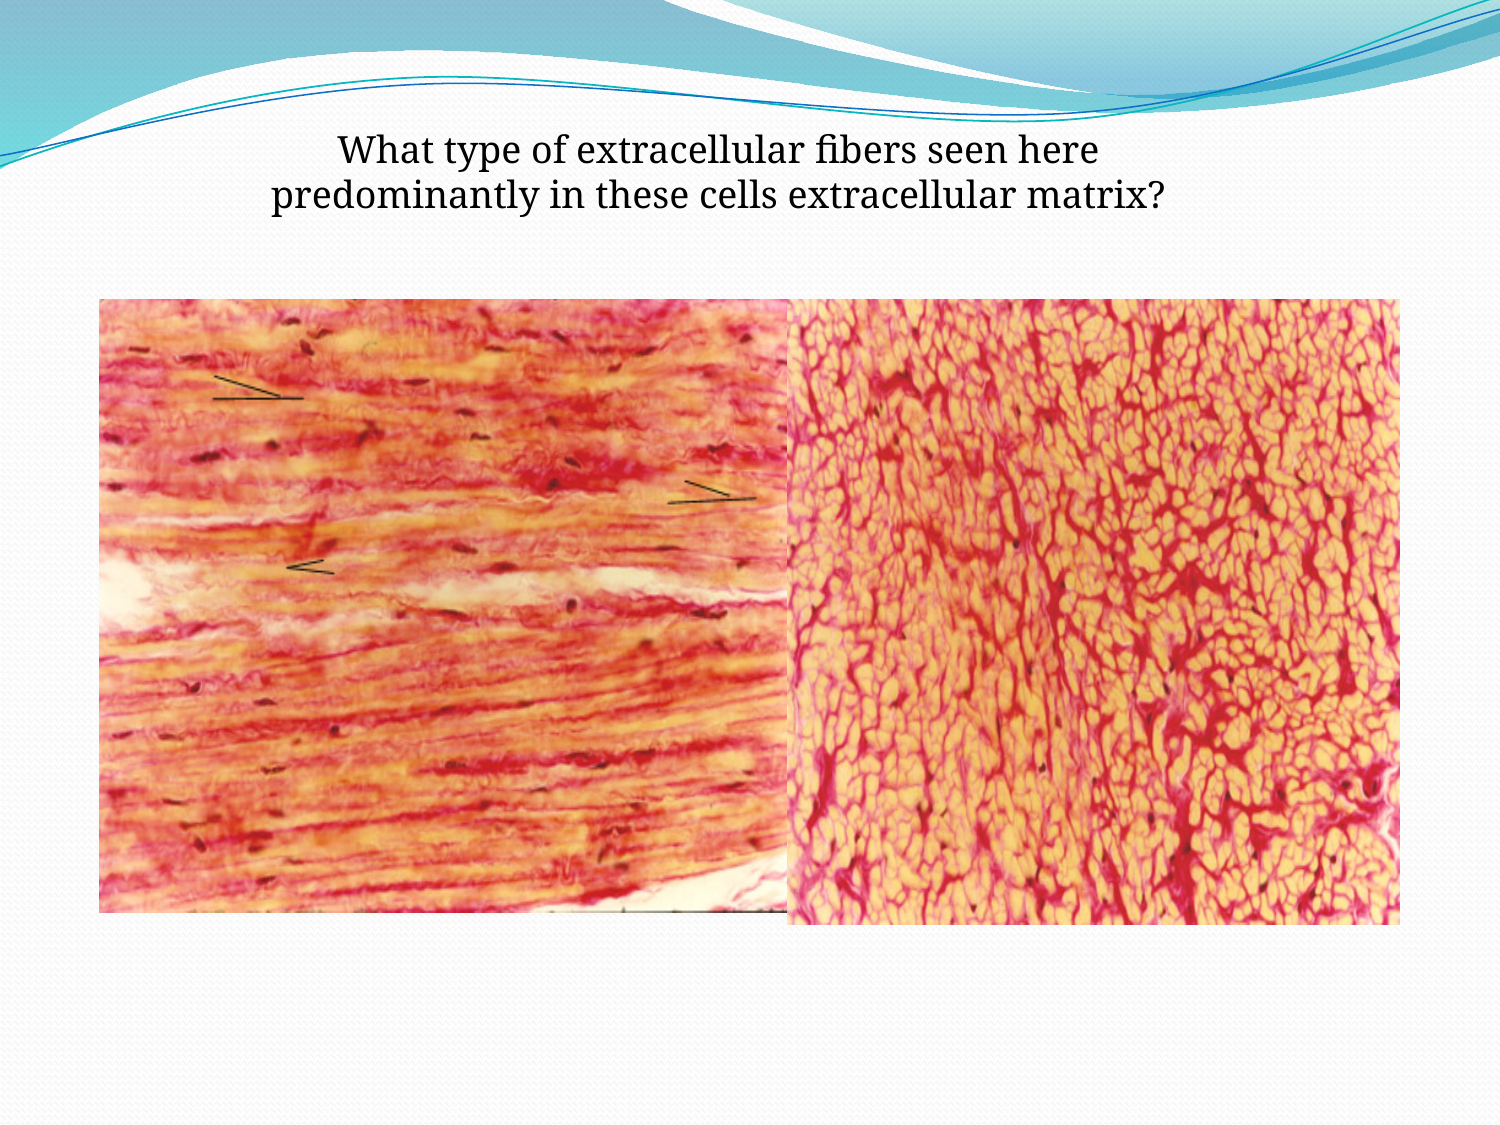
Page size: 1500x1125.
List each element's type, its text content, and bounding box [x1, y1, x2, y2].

text_box What type of extracellular fibers seen here predominantly in these cells extracellular matrix? [224, 118, 1213, 224]
picture [99, 299, 1401, 926]
